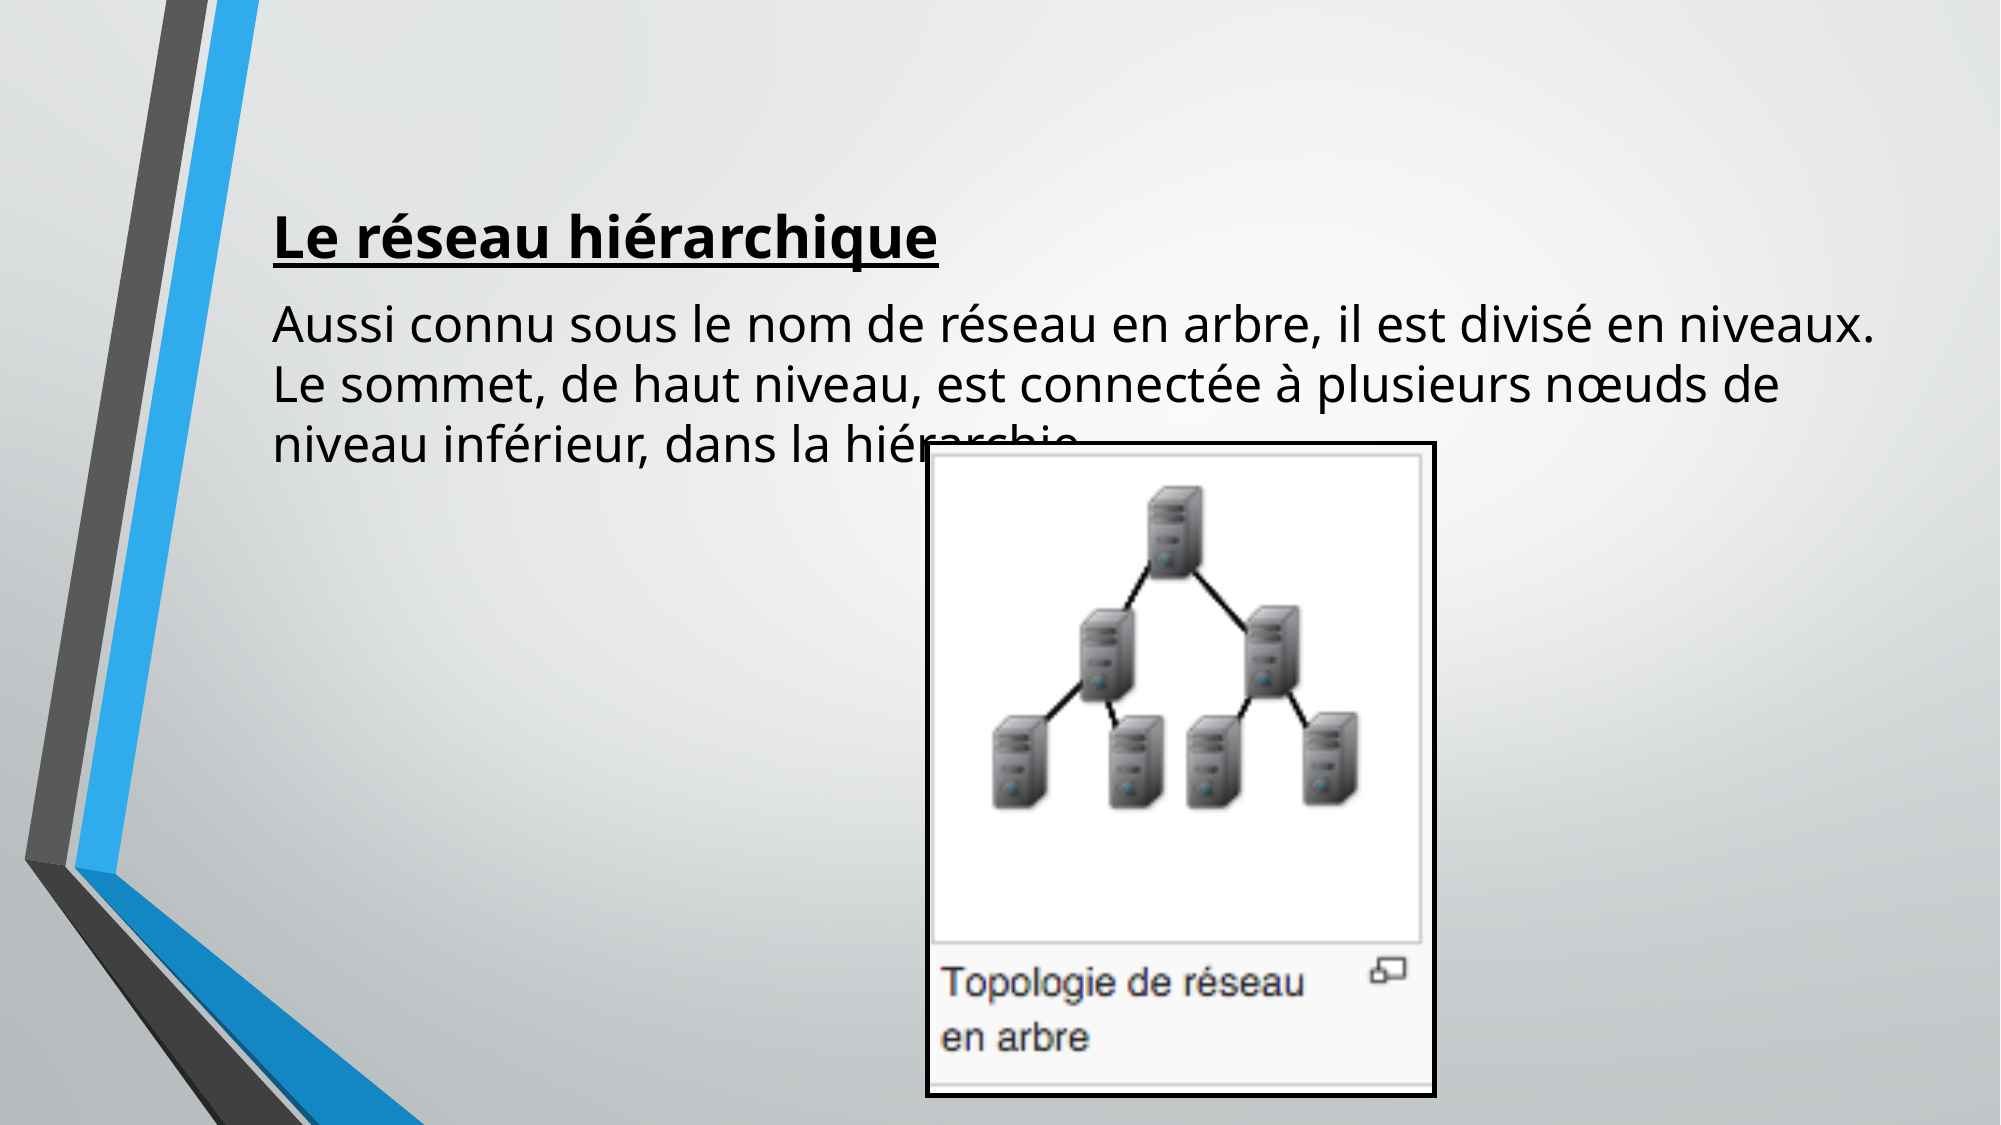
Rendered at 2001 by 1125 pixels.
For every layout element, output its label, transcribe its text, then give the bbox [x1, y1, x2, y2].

list Le réseau hiérarchique Aussi connu sous le nom de réseau en arbre, il est divisé en niveaux. Le sommet, de haut niveau, est connectée à plusieurs nœuds de niveau inférieur, dans la hiérarchie. [257, 80, 1902, 593]
picture [929, 445, 1433, 1094]
